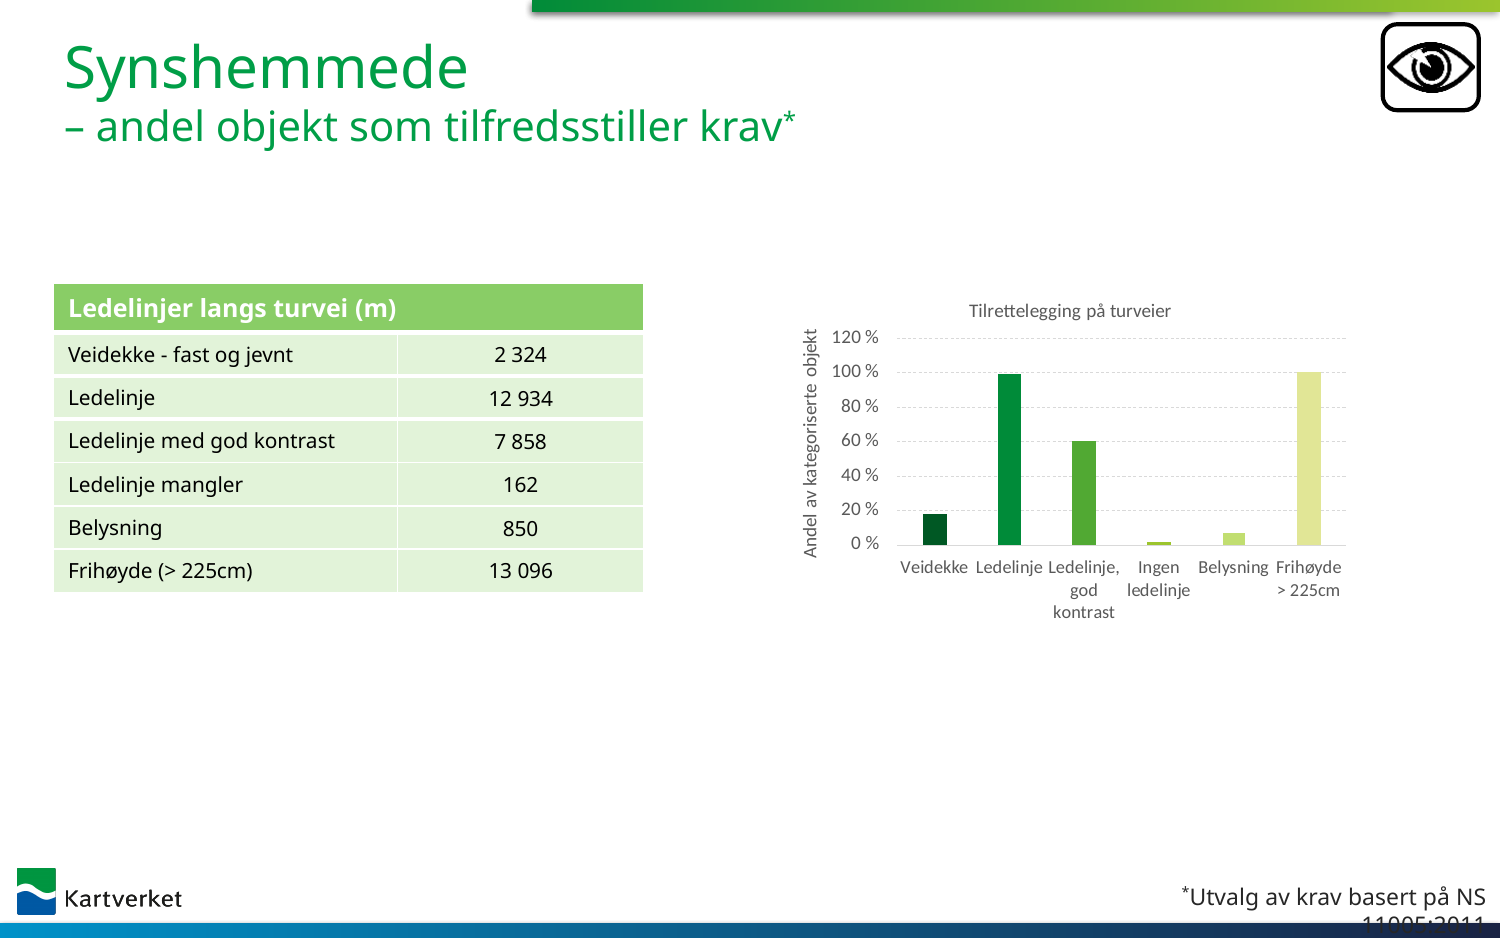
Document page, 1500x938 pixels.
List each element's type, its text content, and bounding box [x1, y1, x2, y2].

text_box Synshemmede – andel objekt som tilfredsstiller krav* [49, 24, 1431, 158]
table_cell 2 324 [398, 335, 643, 374]
table_header Ledelinjer langs turvei (m) [54, 284, 643, 330]
table_cell 7 858 [398, 421, 643, 462]
text_box *Utvalg av krav basert på NS 11005:2011 [1068, 873, 1500, 938]
table_cell Frihøyde (> 225cm) [54, 550, 397, 592]
table_cell 12 934 [398, 378, 643, 417]
table_cell 850 [398, 507, 643, 548]
table_cell Ledelinje [54, 378, 397, 417]
table_cell Veidekke - fast og jevnt [54, 335, 397, 374]
table_cell Ledelinje mangler [54, 463, 397, 505]
table_cell Belysning [54, 507, 397, 548]
table_cell Ledelinje med god kontrast [54, 421, 397, 462]
table_cell 162 [398, 463, 643, 505]
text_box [1382, 24, 1480, 111]
table_cell 13 096 [398, 550, 643, 592]
picture [791, 291, 1349, 630]
